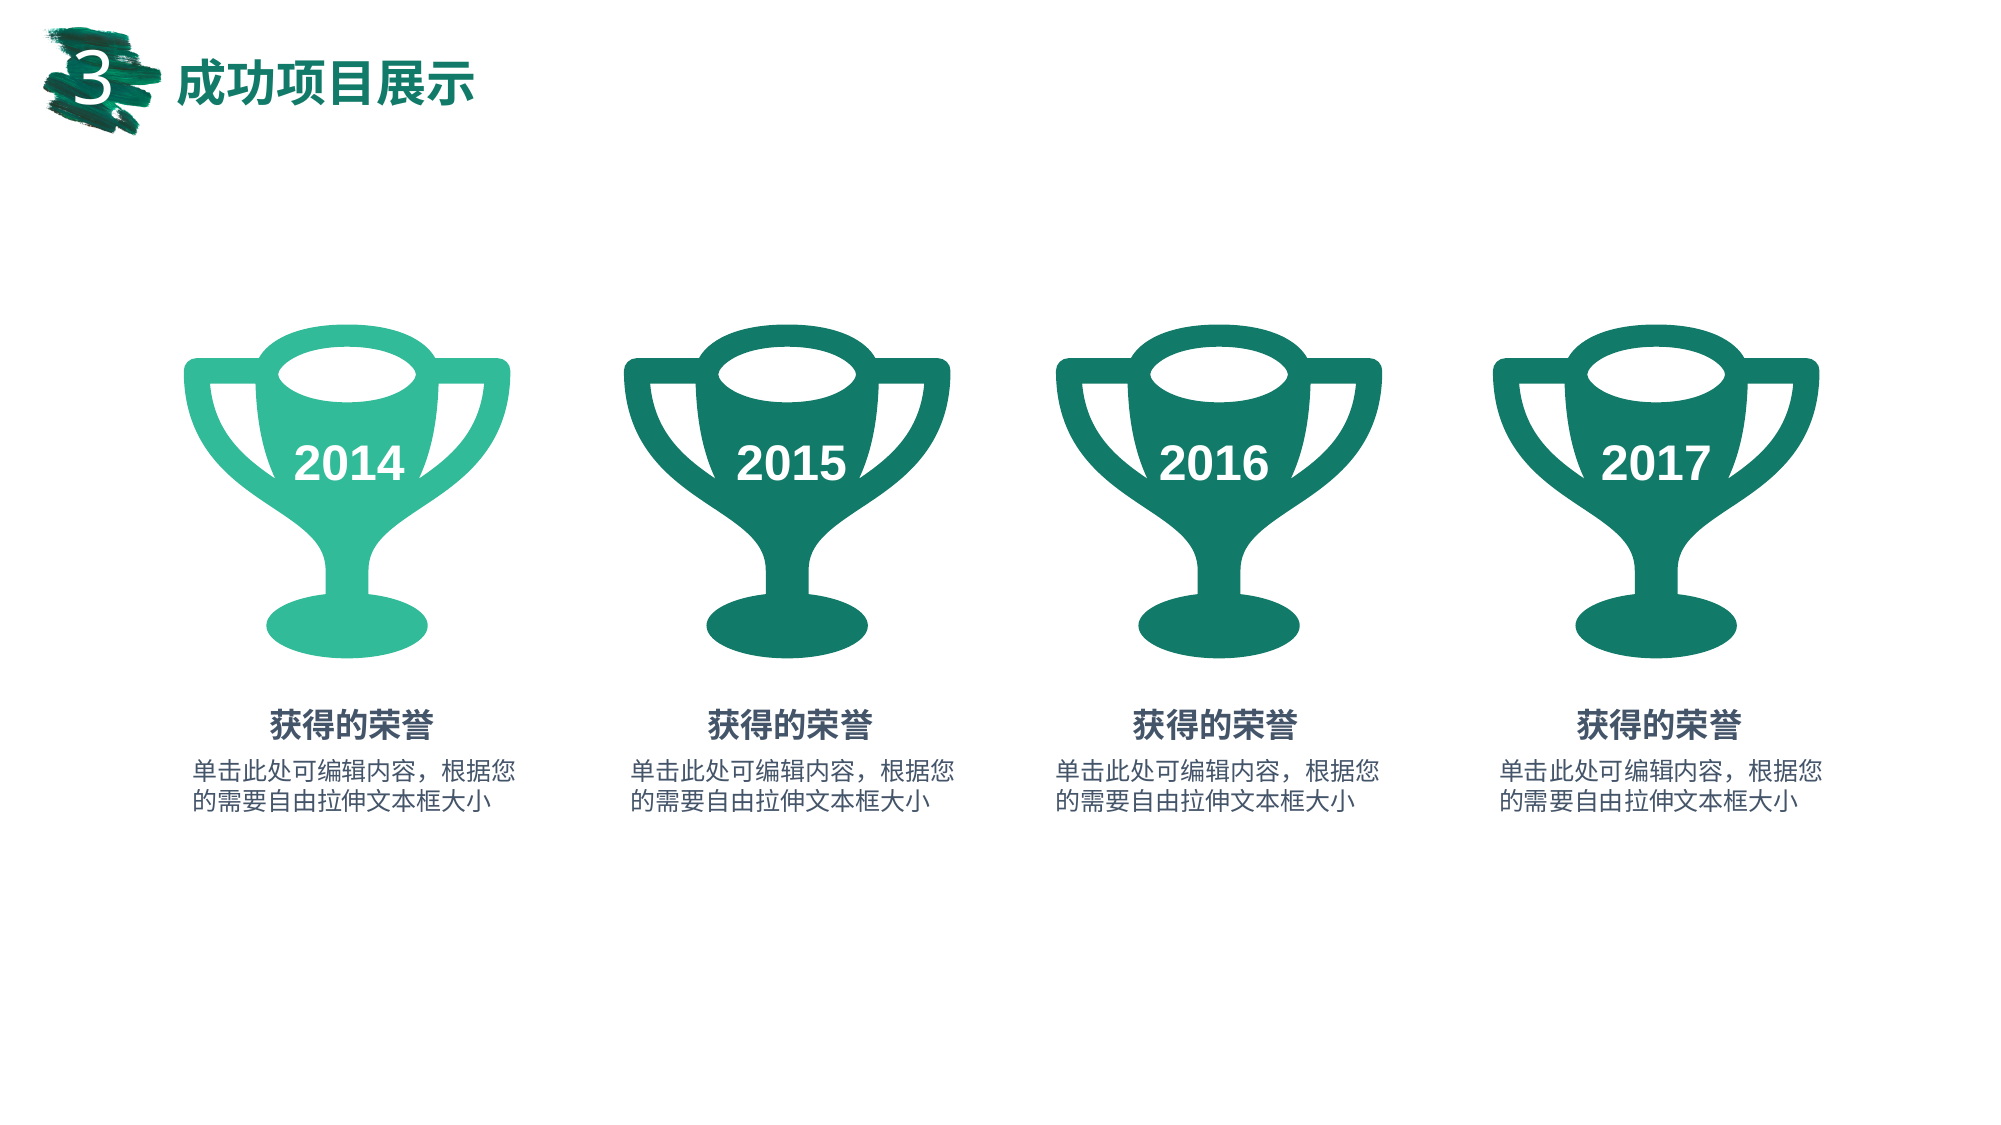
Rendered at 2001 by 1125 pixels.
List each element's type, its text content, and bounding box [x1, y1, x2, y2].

text_box 获得的荣誉 [192, 704, 513, 745]
text_box [1492, 324, 1820, 659]
text_box 单击此处可编辑内容，根据您的需要自由拉伸文本框大小 [1499, 755, 1831, 816]
text_box 2014 [275, 430, 424, 491]
text_box 单击此处可编辑内容，根据您的需要自由拉伸文本框大小 [192, 755, 524, 816]
text_box 单击此处可编辑内容，根据您的需要自由拉伸文本框大小 [630, 755, 962, 816]
text_box 2017 [1582, 430, 1731, 491]
text_box 获得的荣誉 [1055, 704, 1377, 745]
text_box [1055, 324, 1383, 659]
text_box 获得的荣誉 [1499, 704, 1820, 745]
text_box [623, 324, 951, 659]
text_box 获得的荣誉 [630, 704, 951, 745]
text_box 单击此处可编辑内容，根据您的需要自由拉伸文本框大小 [1055, 755, 1388, 816]
text_box [183, 324, 511, 659]
text_box 2016 [1140, 430, 1289, 491]
text_box 2015 [717, 430, 866, 491]
picture [42, 25, 163, 136]
text_box 成功项目展示 [168, 43, 533, 119]
